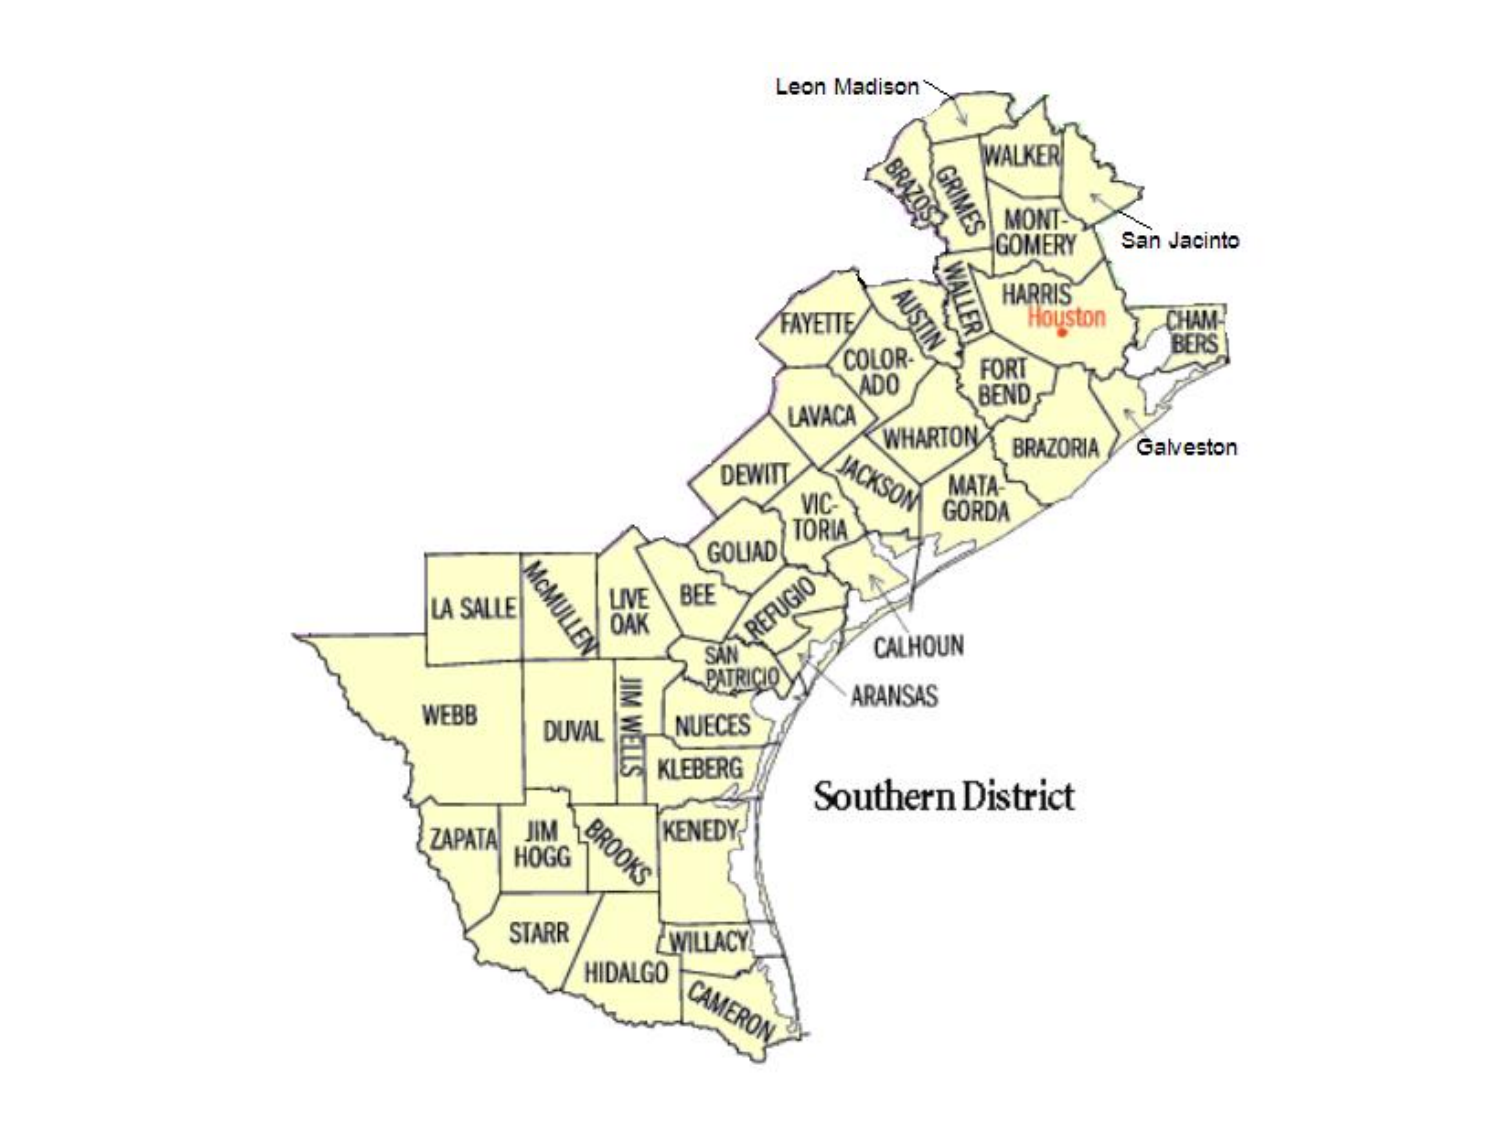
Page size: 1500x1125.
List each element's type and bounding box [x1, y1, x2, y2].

picture [238, 62, 1276, 1076]
